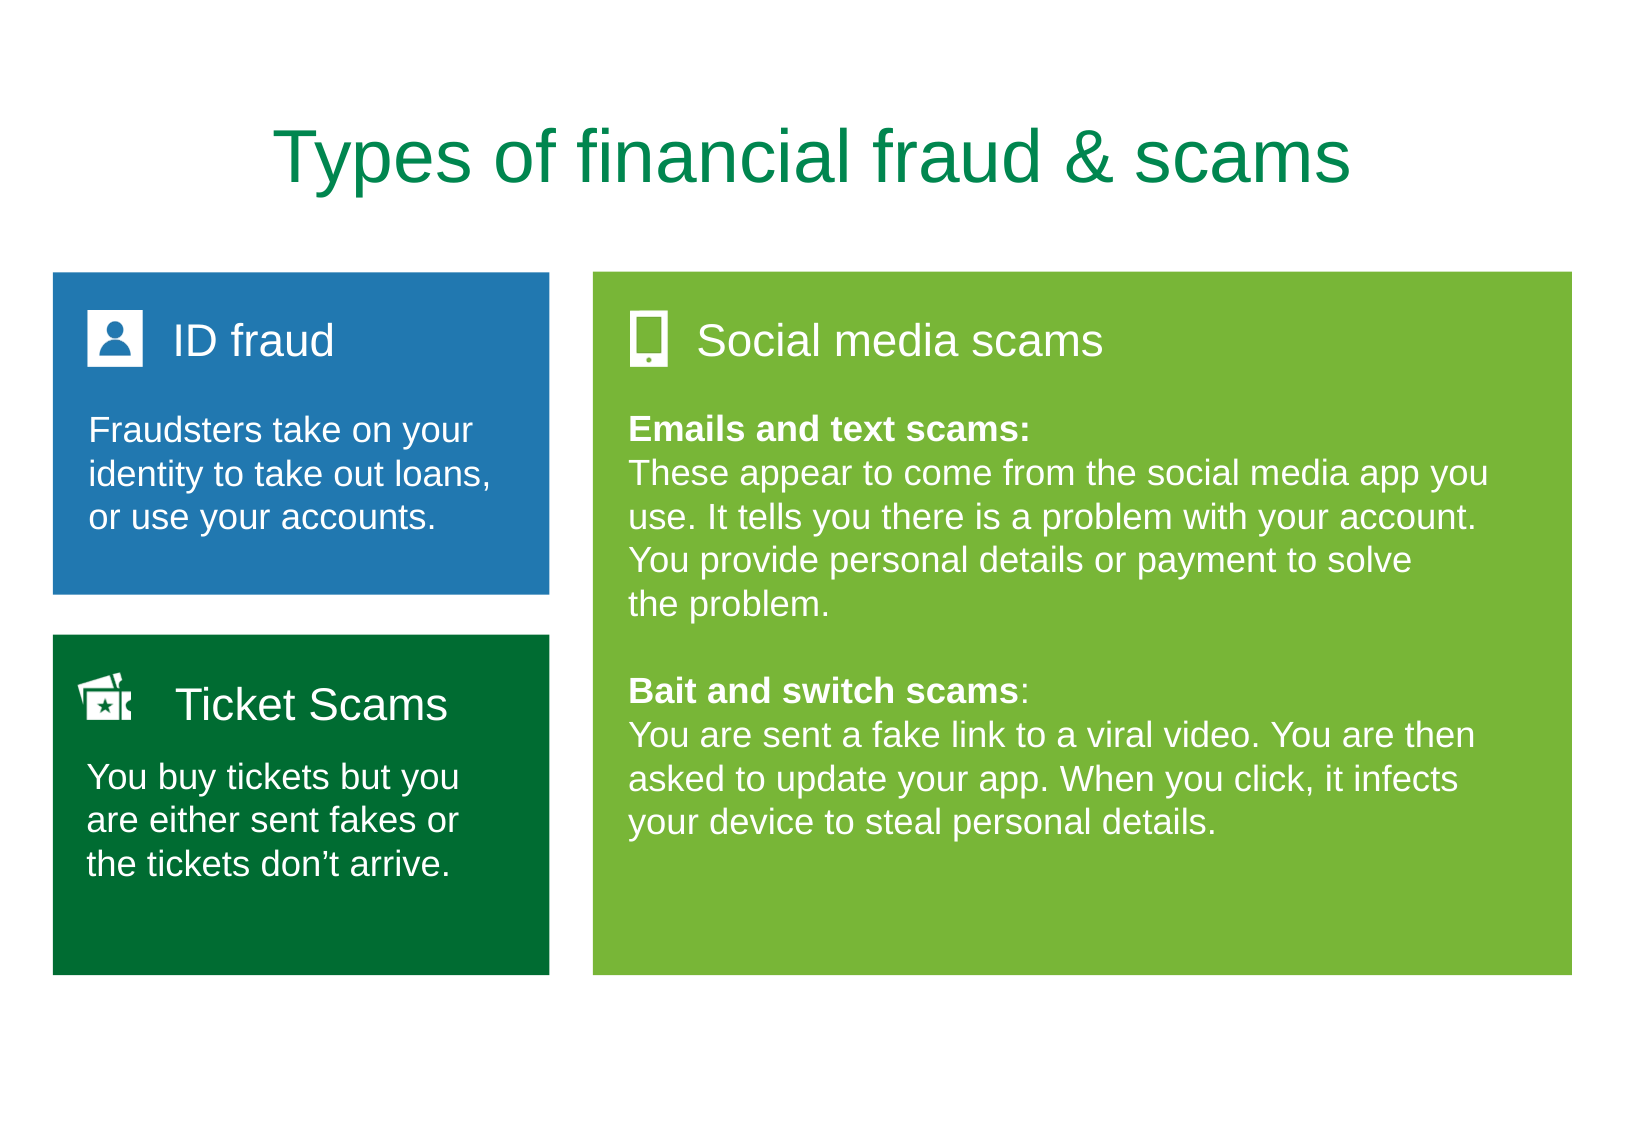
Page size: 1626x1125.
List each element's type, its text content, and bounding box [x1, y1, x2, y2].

picture [77, 672, 131, 721]
text_box Fraudsters take on your identity to take out loans, or use your accounts. [73, 398, 520, 545]
text_box Emails and text scams: These appear to come from the social media app you use. It tells you there is a problem with your account. You provide personal details or payment to solve the problem. Bait and switch scams: You are sent a fake link to a viral video. You are then asked to update your app. When you click, it infects your device to steal personal details. [613, 397, 1531, 850]
text_box Social media scams [667, 303, 1133, 373]
text_box [51, 270, 551, 597]
text_box You buy tickets but you are either sent fakes or the tickets don’t arrive. [71, 745, 525, 892]
title Types of financial fraud & scams [0, 118, 1625, 214]
picture [630, 310, 668, 367]
text_box [51, 632, 551, 977]
text_box [591, 270, 1574, 977]
text_box Ticket Scams [146, 667, 477, 738]
text_box ID fraud [110, 303, 397, 374]
picture [86, 310, 144, 367]
